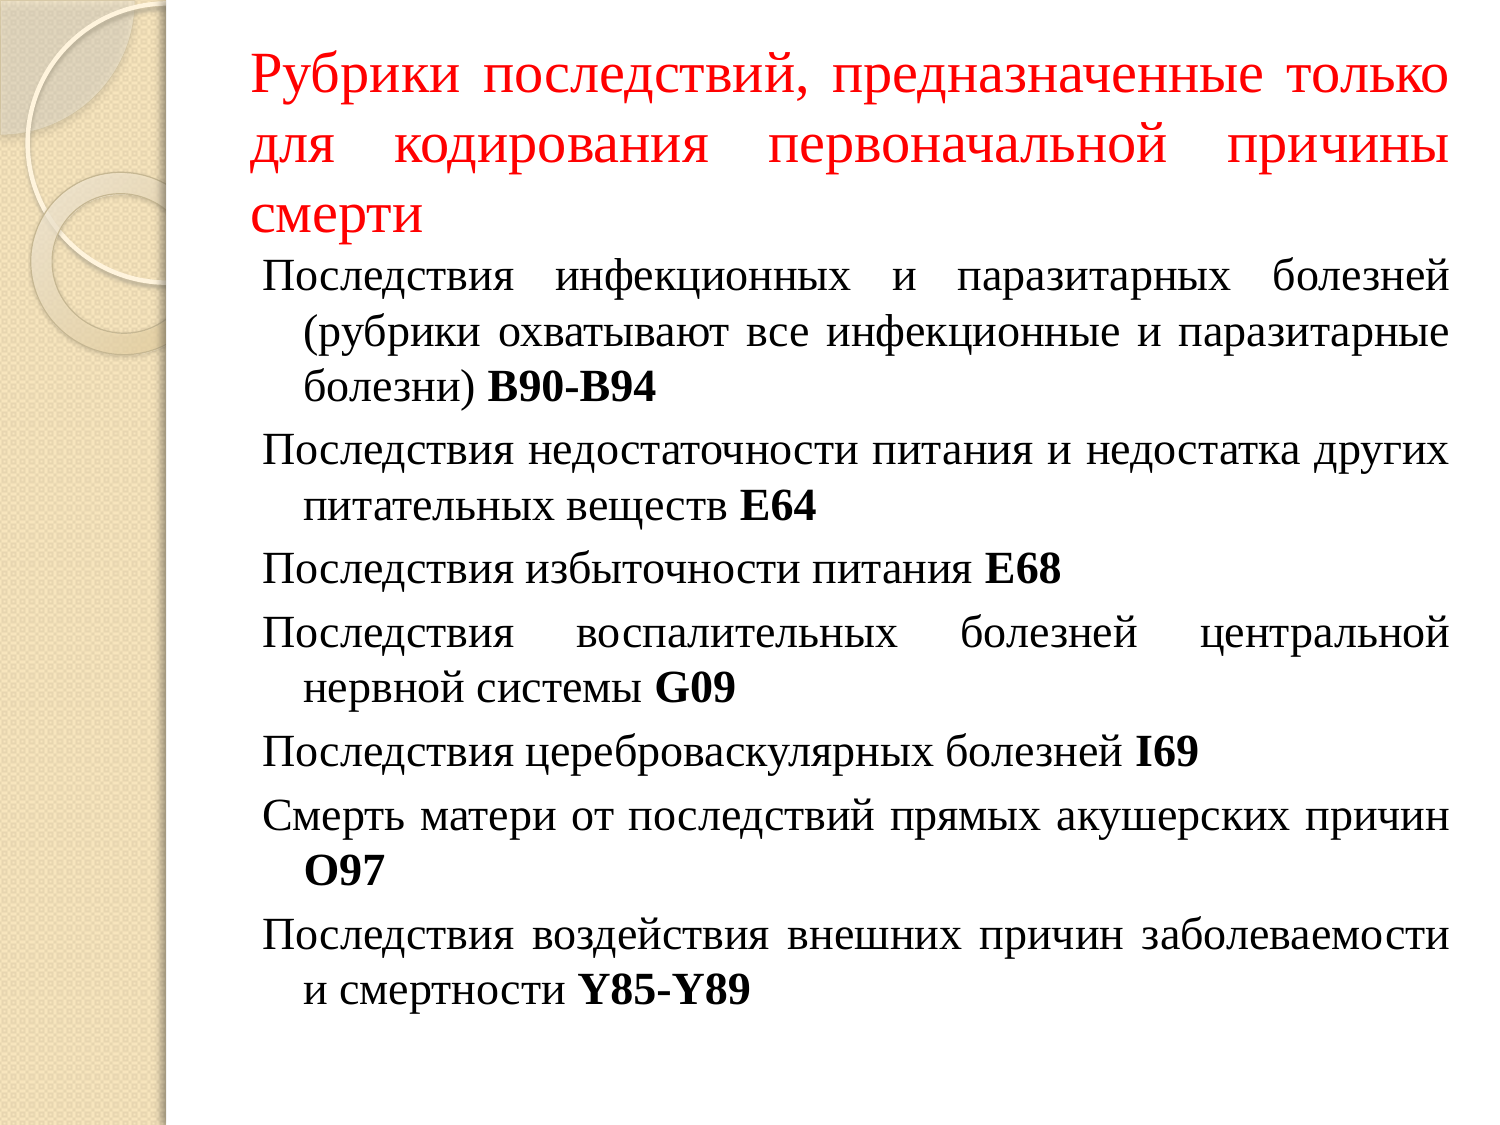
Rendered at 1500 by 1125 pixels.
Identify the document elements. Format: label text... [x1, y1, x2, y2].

list Последствия инфекционных и паразитарных болезней (рубрики охватывают все инфекционные и паразитарные болезни) В90-В94 Последствия недостаточности питания и недостатка других питательных веществ Е64 Последствия избыточности питания Е68 Последствия воспалительных болезней центральной нервной системы G09 Последствия цереброваскулярных болезней I69 Смерть матери от последствий прямых акушерских причин O97 Последствия воздействия внешних причин заболеваемости и смертности Y85-Y89 [235, 237, 1466, 1025]
title Рубрики последствий, предназначенные только для кодирования первоначальной причины смерти [235, 45, 1466, 233]
